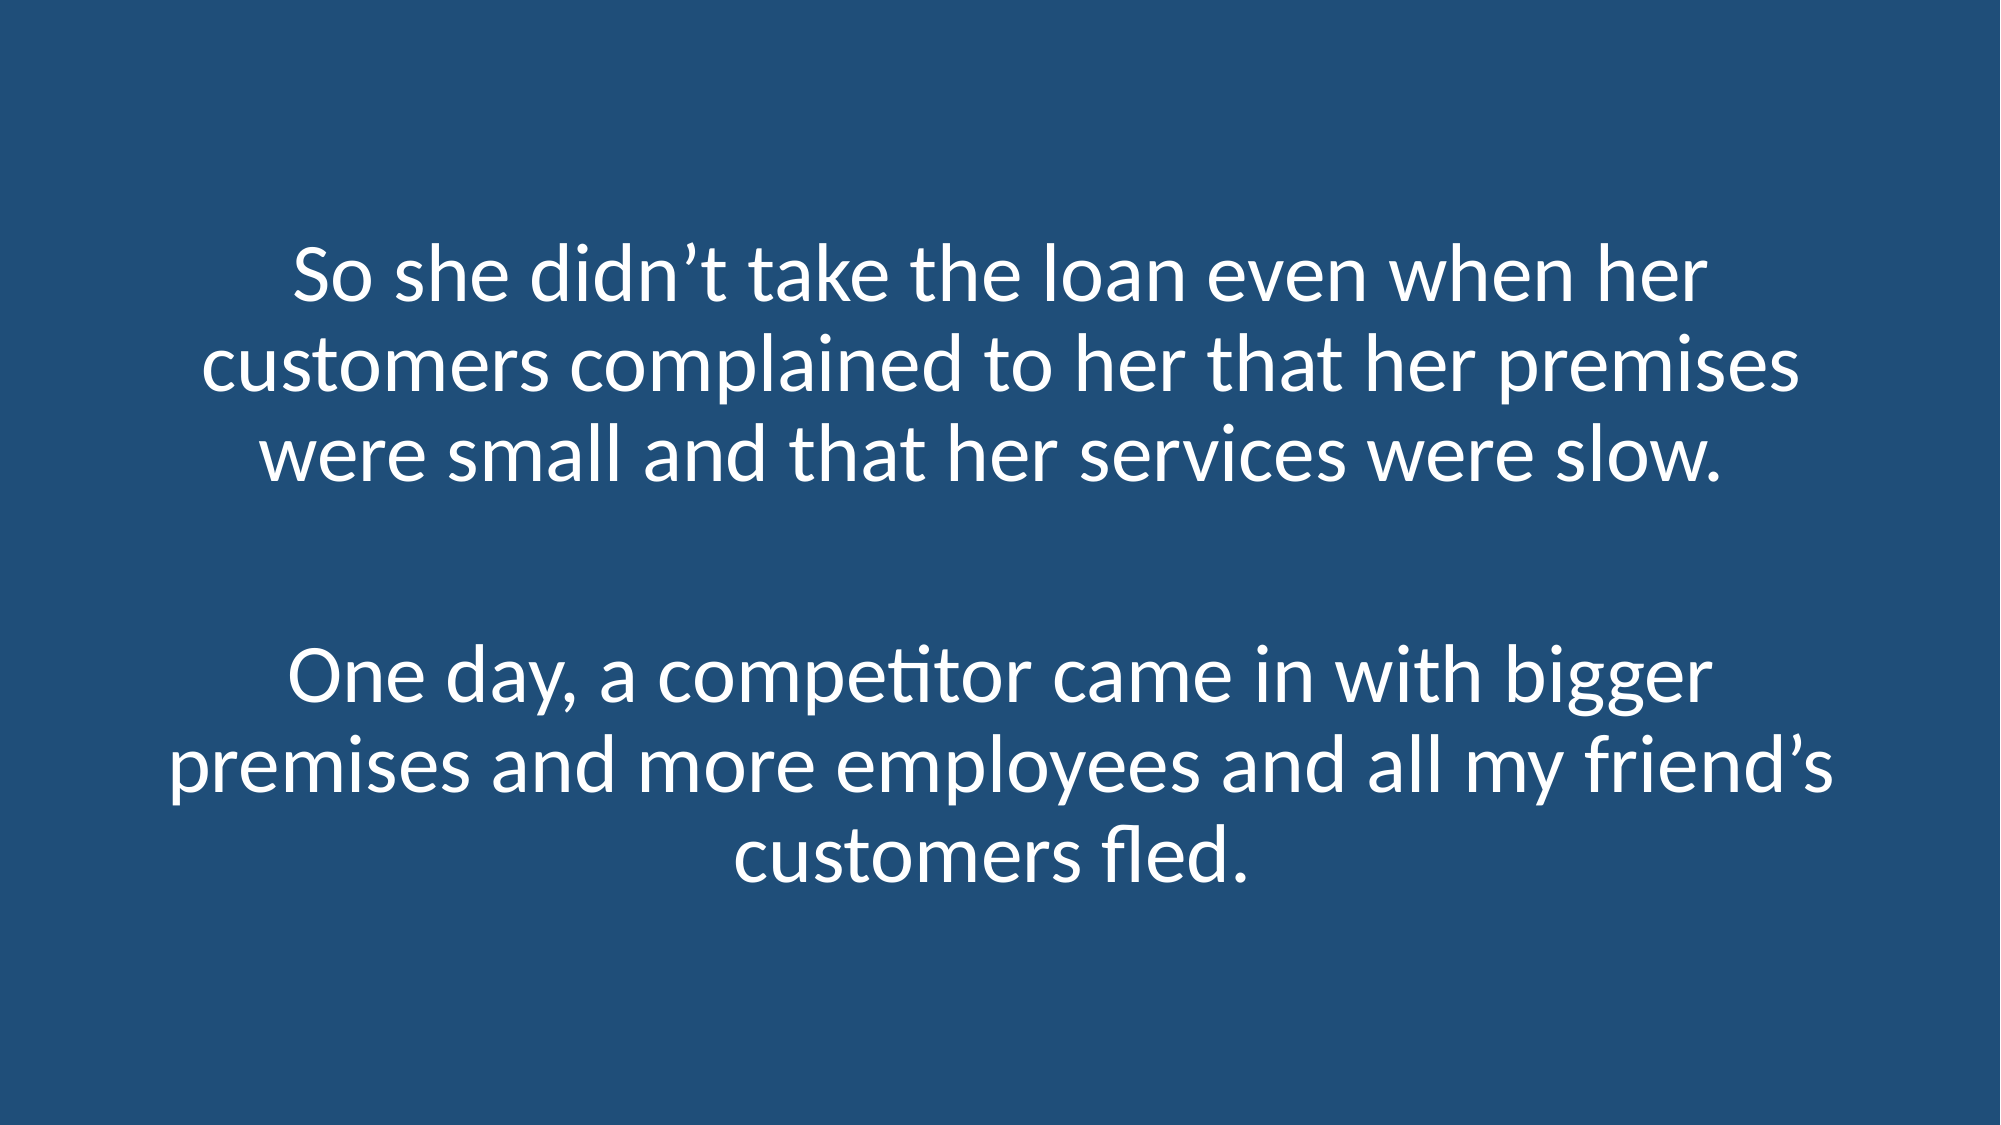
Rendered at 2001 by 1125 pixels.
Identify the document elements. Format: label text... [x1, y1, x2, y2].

list So she didn’t take the loan even when her customers complained to her that her premises were small and that her services were slow. One day, a competitor came in with bigger premises and more employees and all my friend’s customers fled. [150, 221, 1854, 558]
